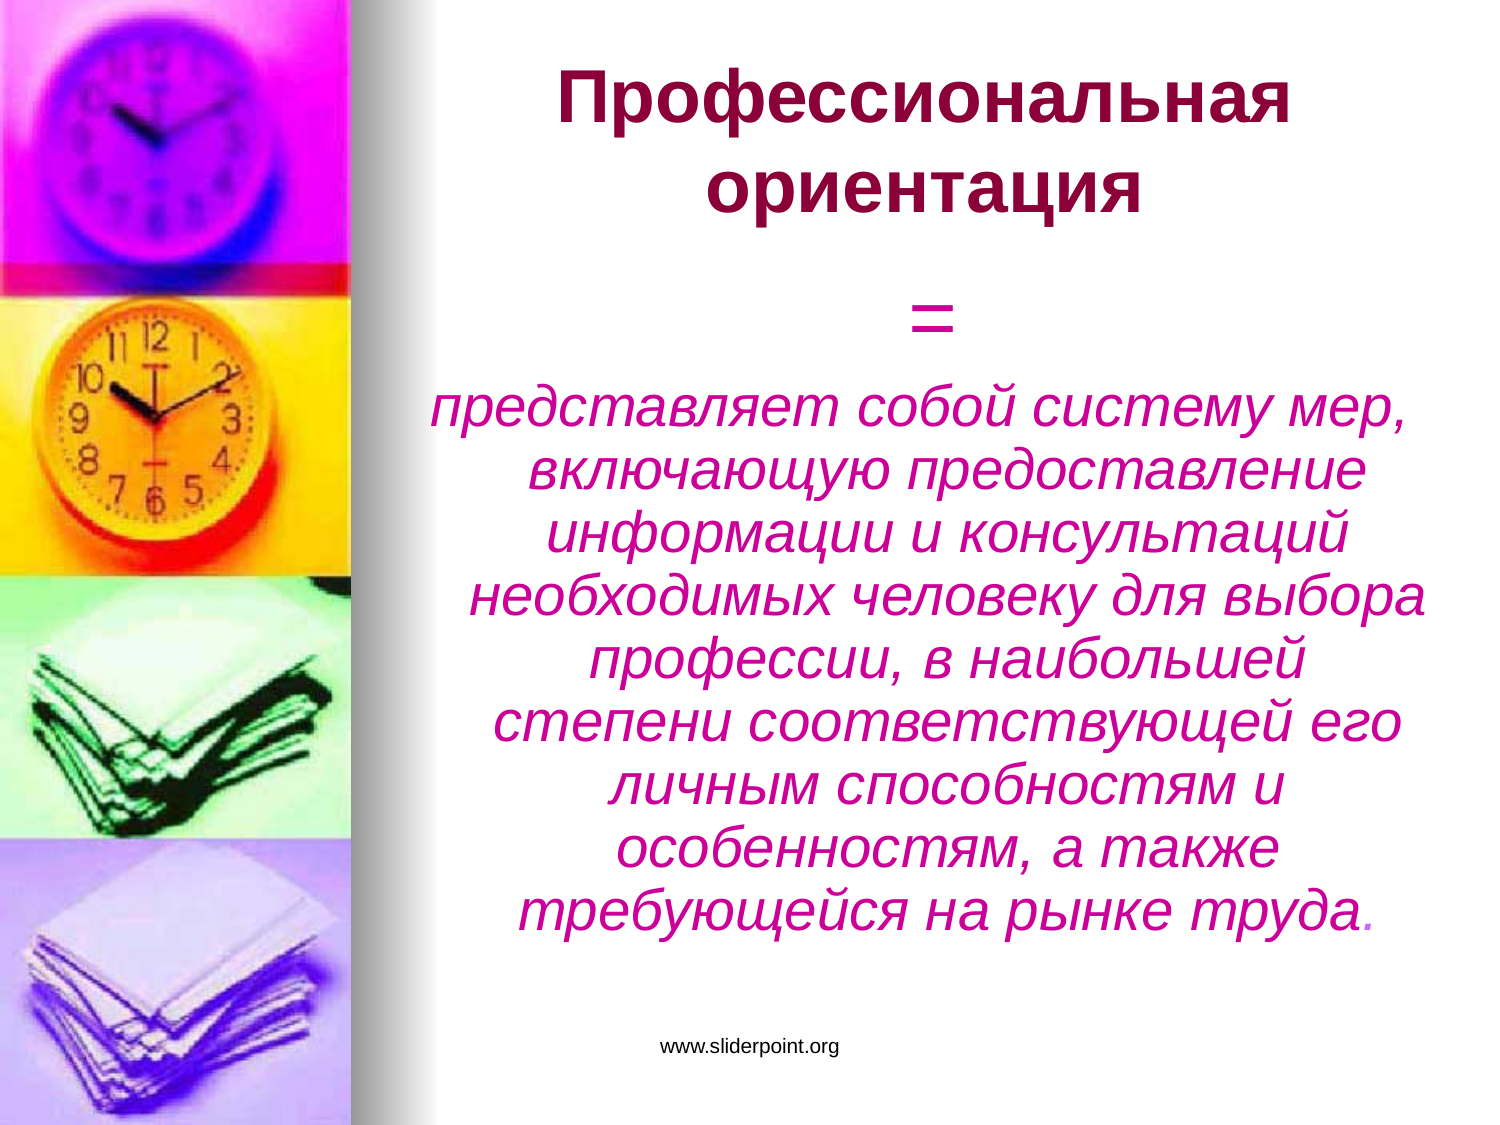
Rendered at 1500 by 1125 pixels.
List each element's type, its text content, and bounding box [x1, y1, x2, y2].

title Профессиональная ориентация [399, 37, 1451, 238]
list = представляет собой систему мер, включающую предоставление информации и консультаций необходимых человеку для выбора профессии, в наибольшей степени соответствующей его личным способностям и особенностям, а также требующейся на рынке труда. [395, 266, 1446, 1005]
picture [0, 0, 351, 1125]
footer www.sliderpoint.org [512, 1024, 988, 1101]
